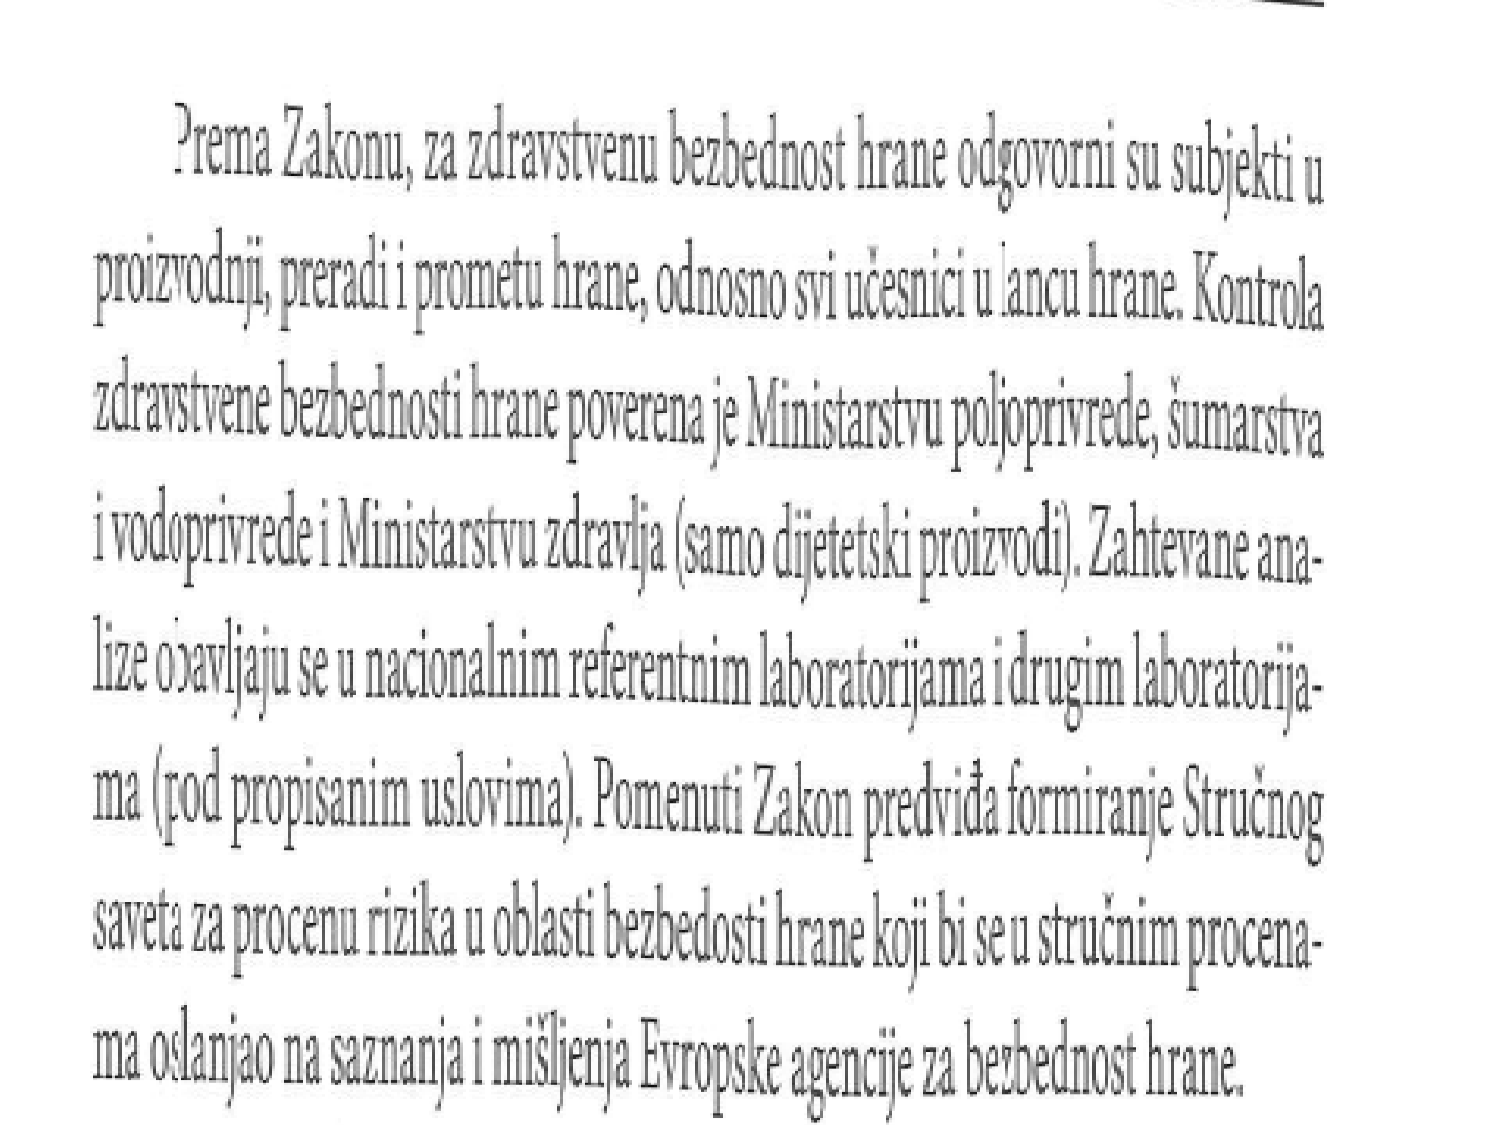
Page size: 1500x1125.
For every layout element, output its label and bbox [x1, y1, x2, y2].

list [0, 0, 1500, 1125]
